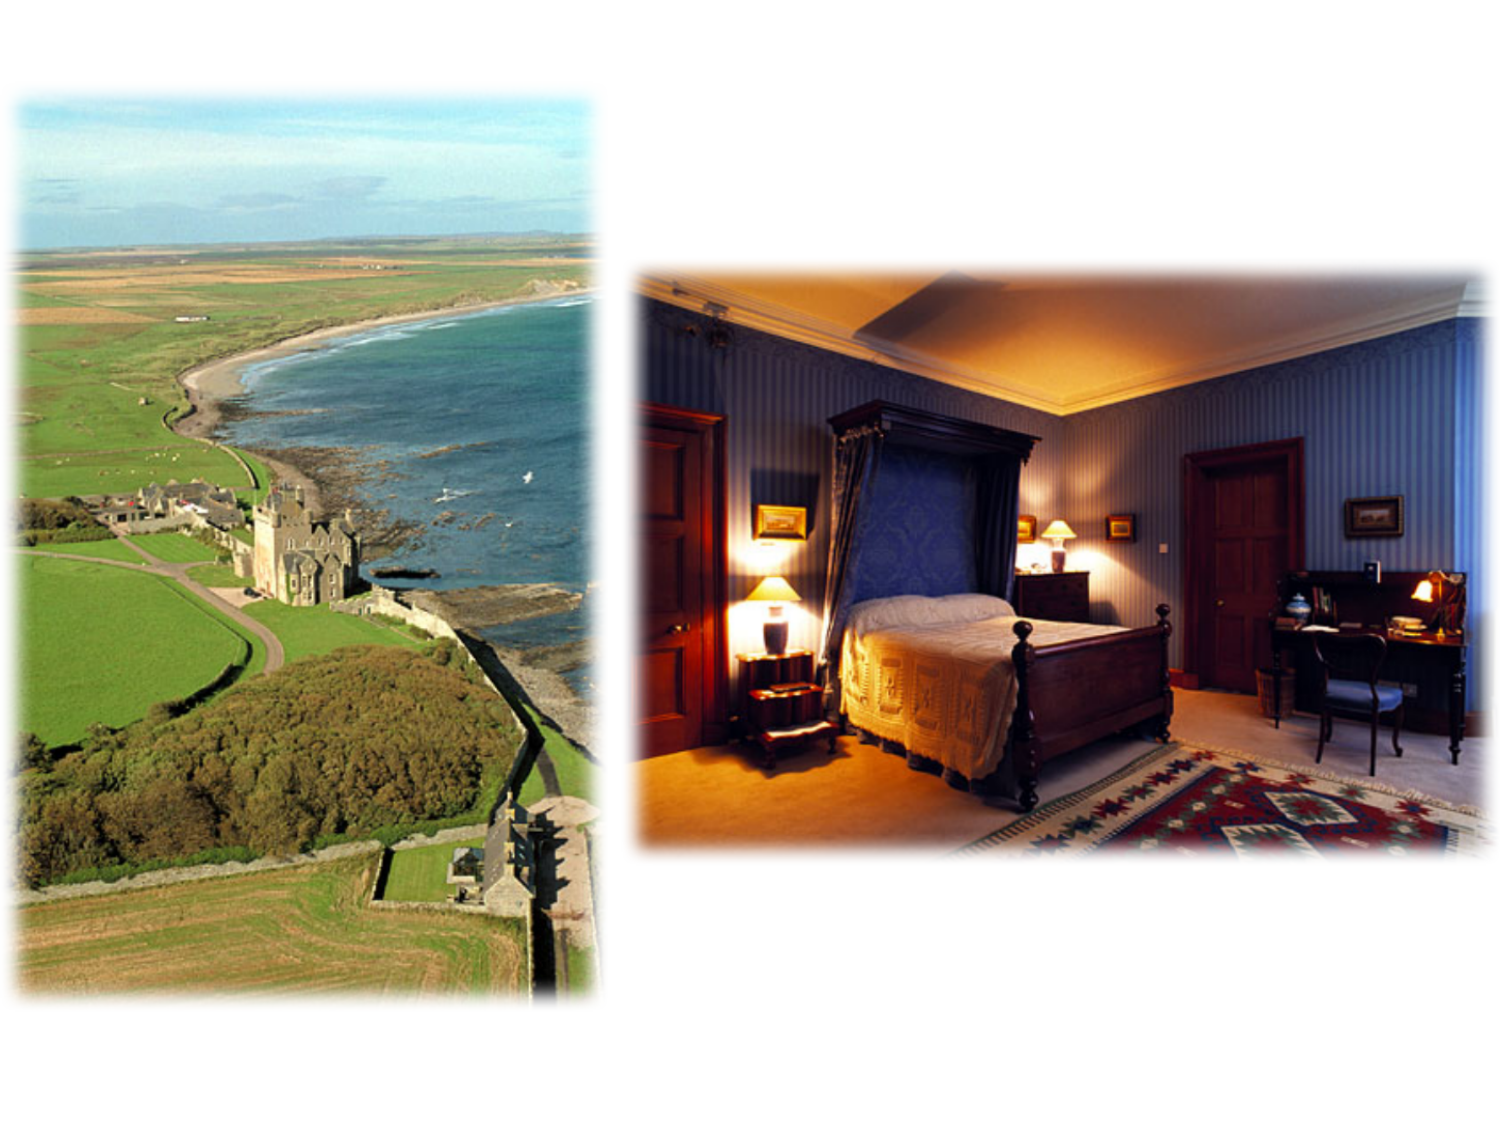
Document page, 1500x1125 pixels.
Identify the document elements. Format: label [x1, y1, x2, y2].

picture [620, 257, 1500, 867]
picture [0, 81, 610, 1012]
